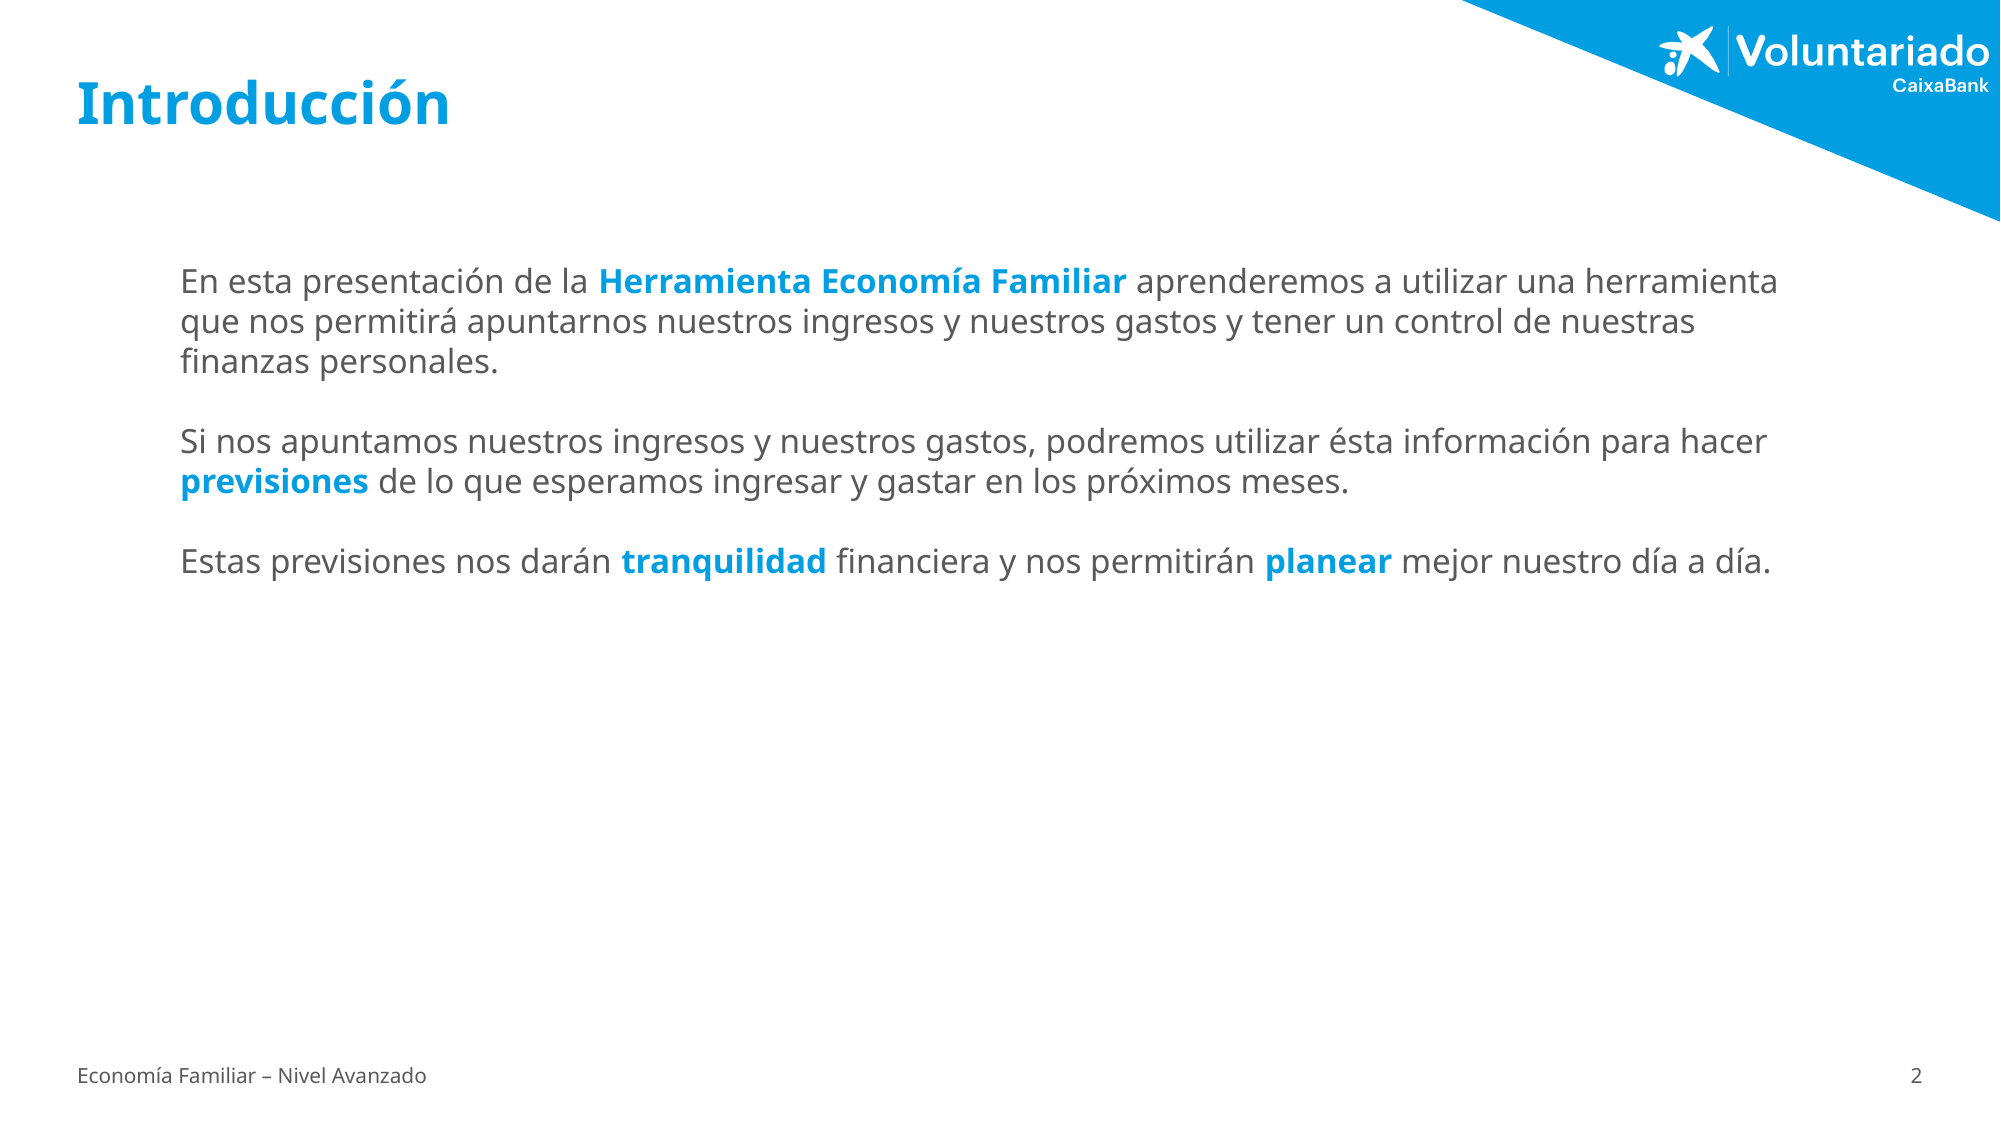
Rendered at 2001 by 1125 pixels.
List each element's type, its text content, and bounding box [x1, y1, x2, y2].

picture [1852, 40, 1863, 65]
picture [1737, 36, 1764, 66]
picture [1981, 78, 1985, 91]
picture [1665, 62, 1675, 74]
title Introducción [77, 66, 1235, 164]
picture [1967, 45, 1988, 65]
picture [1868, 45, 1885, 65]
picture [1829, 45, 1847, 65]
picture [1804, 45, 1822, 65]
picture [1661, 27, 1718, 75]
list En esta presentación de la Herramienta Economía Familiar aprenderemos a utilizar una herramienta que nos permitirá apuntarnos nuestros ingresos y nuestros gastos y tener un control de nuestras finanzas personales. Si nos apuntamos nuestros ingresos y nuestros gastos, podremos utilizar ésta información para hacer previsiones de lo que esperamos ingresar y gastar en los próximos meses. Estas previsiones nos darán tranquilidad financiera y nos permitirán planear mejor nuestro día a día. [180, 260, 1834, 732]
picture [1766, 45, 1787, 65]
picture [1946, 79, 1952, 91]
picture [1941, 35, 1962, 65]
picture [1892, 45, 1903, 65]
picture [1793, 35, 1797, 65]
picture [1918, 45, 1936, 65]
picture [1659, 83, 1681, 92]
